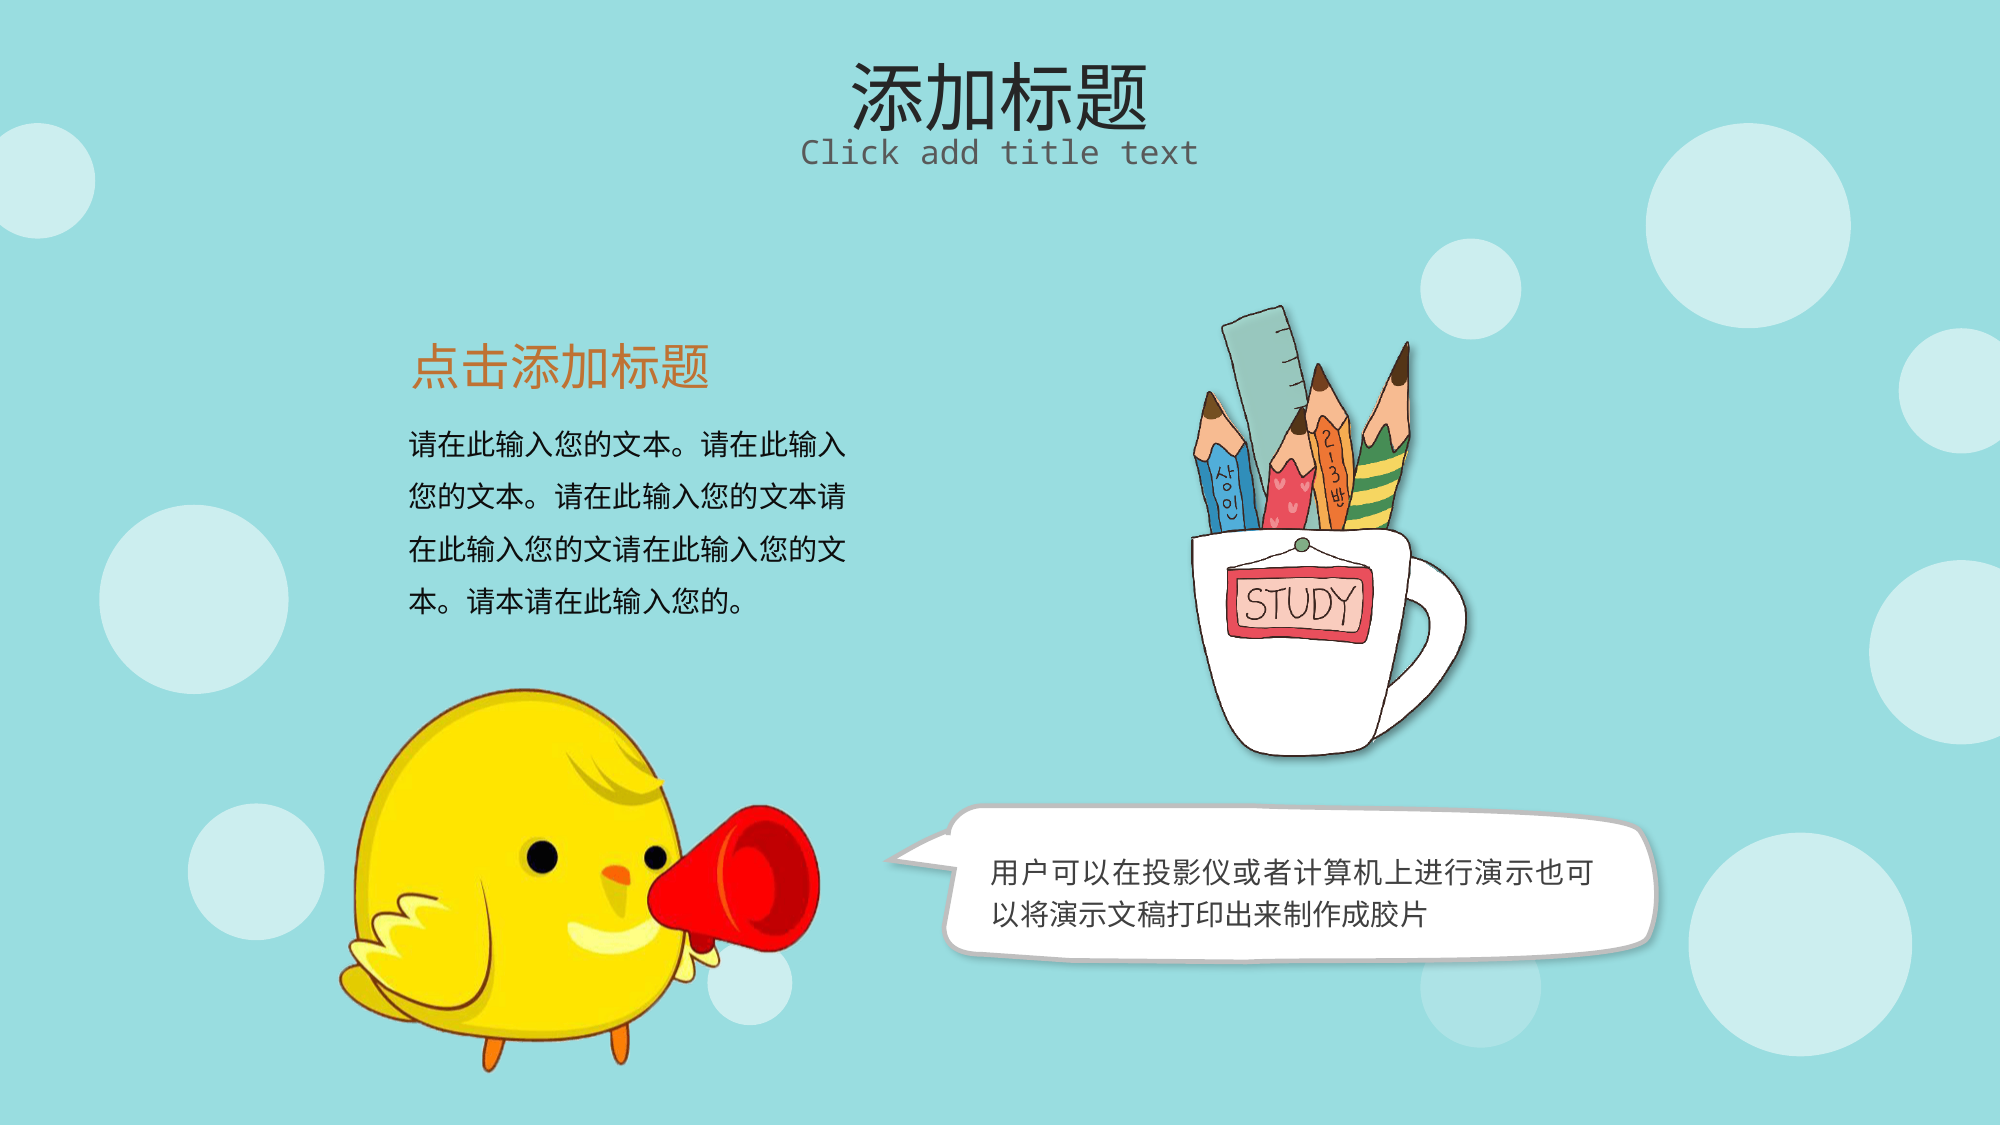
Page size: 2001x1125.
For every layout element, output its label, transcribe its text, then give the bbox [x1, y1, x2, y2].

picture [1191, 305, 1467, 757]
picture [270, 644, 865, 1123]
text_box 点击添加标题 [393, 305, 802, 396]
text_box 请在此输入您的文本。请在此输入您的文本。请在此输入您的文本请在此输入您的文请在此输入您的文本。请本请在此输入您的。 [393, 401, 890, 591]
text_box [889, 805, 1657, 962]
